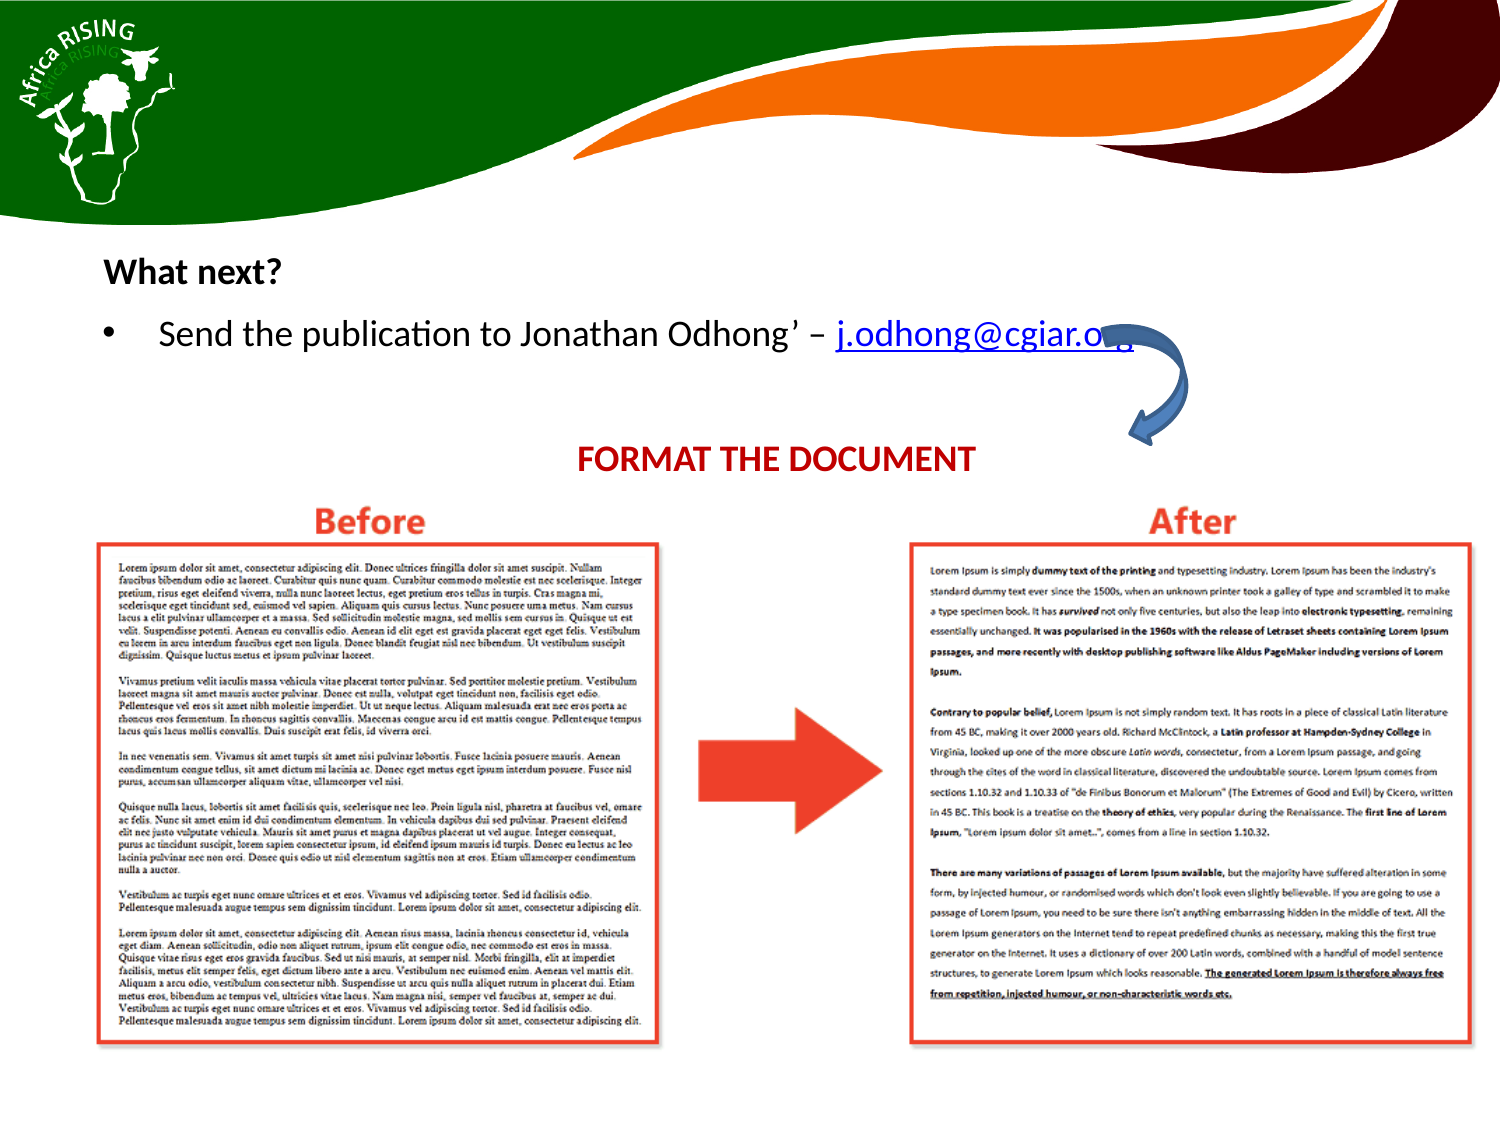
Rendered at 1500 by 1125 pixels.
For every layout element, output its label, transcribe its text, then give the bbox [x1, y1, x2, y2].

text_box Send the publication to Jonathan Odhong’ – j.odhong@cgiar.org [87, 302, 1363, 362]
picture [87, 499, 1486, 1057]
text_box FORMAT THE DOCUMENT [562, 426, 1075, 487]
text_box What next? [88, 239, 299, 300]
picture [0, 0, 1500, 226]
text_box [1100, 324, 1189, 446]
